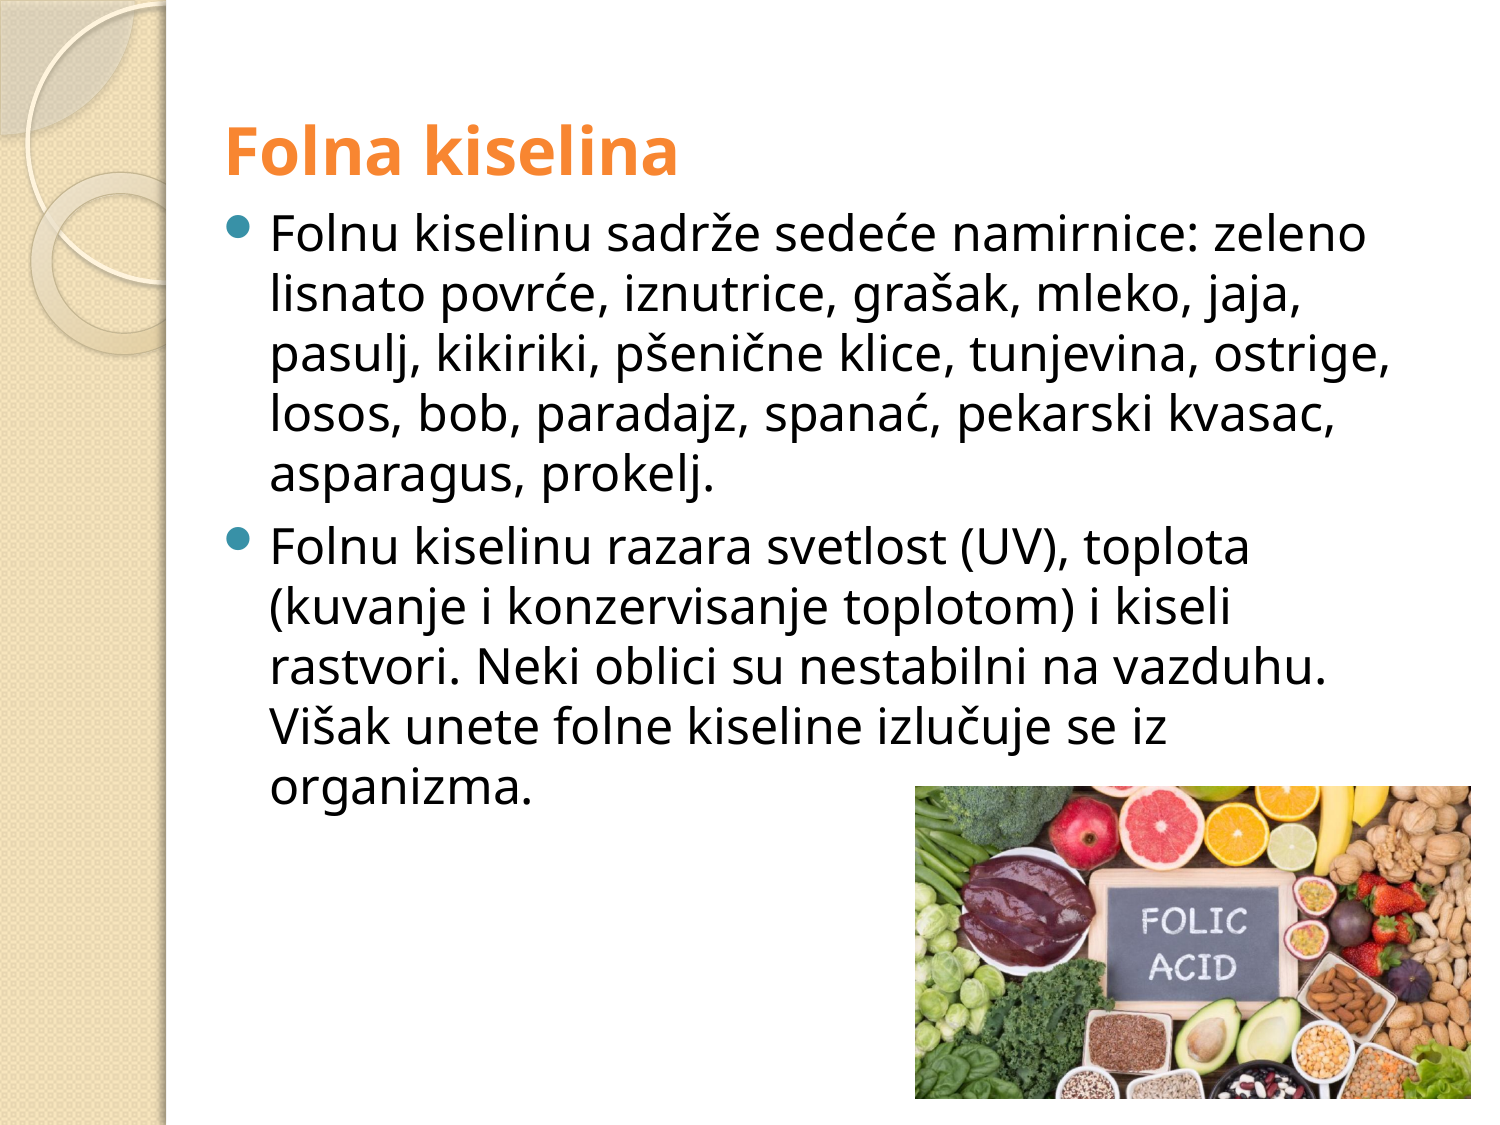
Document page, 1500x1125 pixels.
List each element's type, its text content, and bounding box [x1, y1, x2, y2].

list Folna kiselina Folnu kiselinu sadrže sedeće namirnice: zeleno lisnato povrće, iznutrice, grašak, mleko, jaja, pasulj, kikiriki, pšenične klice, tunjevina, ostrige, losos, bob, paradajz, spanać, pekarski kvasac, asparagus, prokelj. Folnu kiselinu razara svetlost (UV), toplota (kuvanje i konzervisanje toplotom) i kiseli rastvori. Neki oblici su nestabilni na vazduhu. Višak unete folne kiseline izlučuje se iz organizma. [194, 101, 1425, 890]
picture [915, 786, 1471, 1100]
